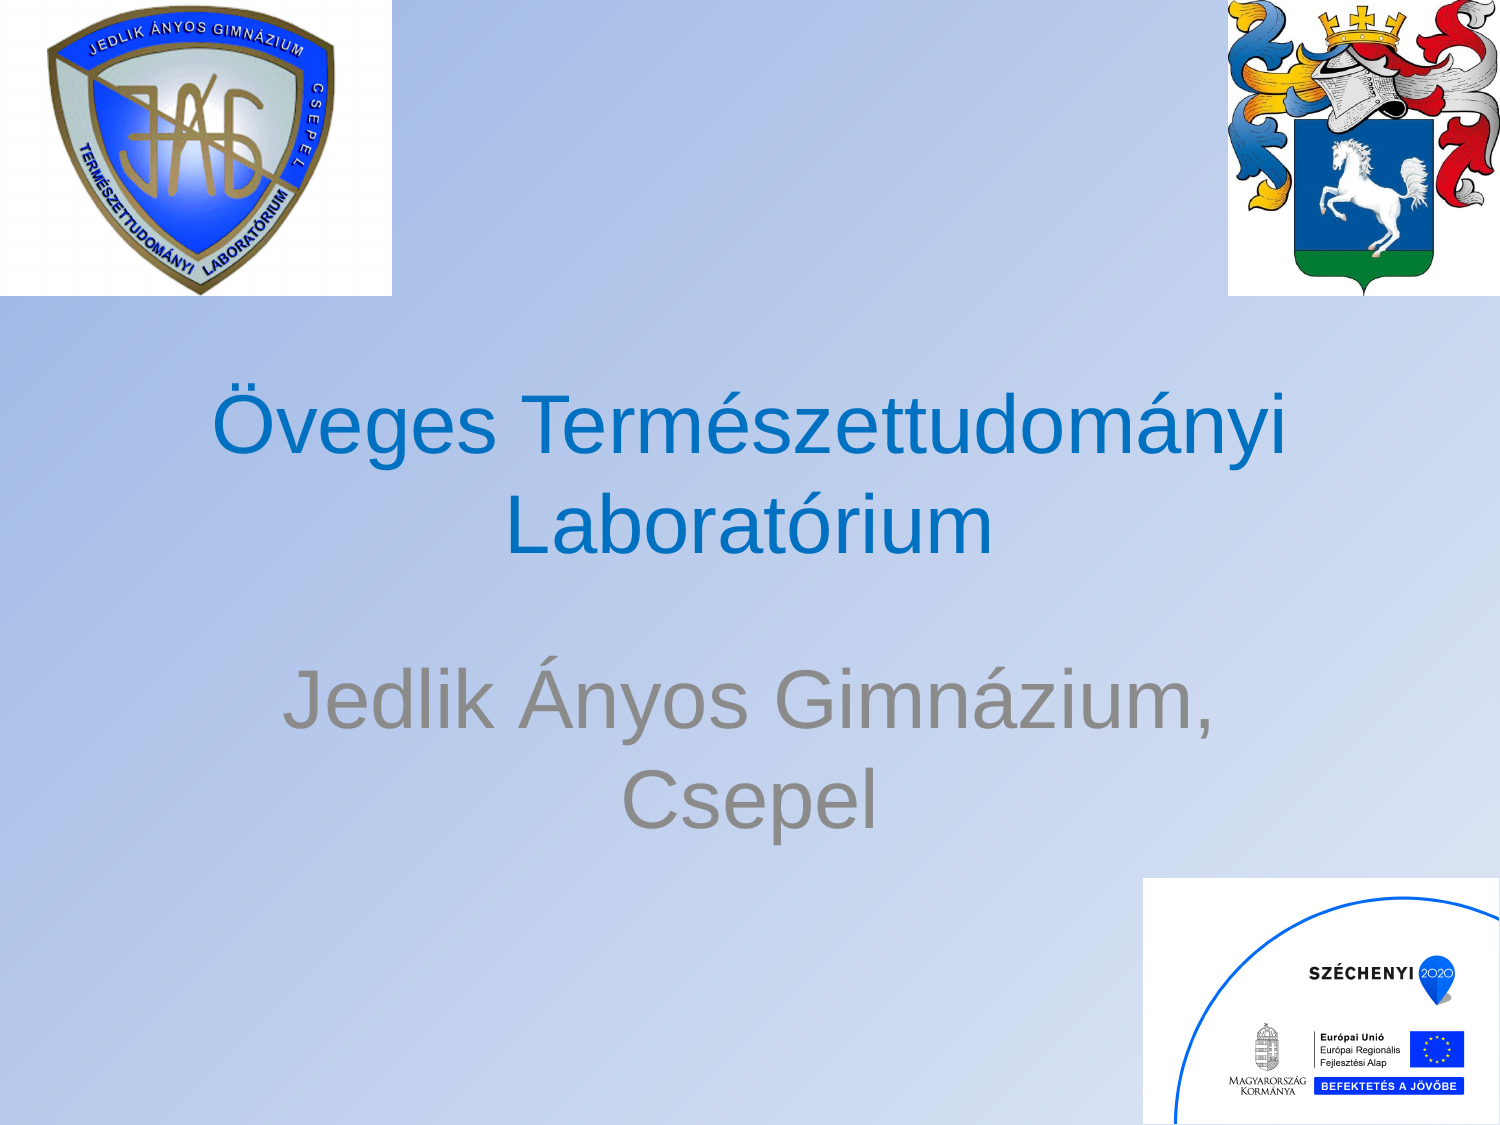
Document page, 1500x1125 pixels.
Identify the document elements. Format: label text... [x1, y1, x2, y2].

title Öveges Természettudományi Laboratórium [112, 349, 1388, 591]
picture [0, 0, 392, 296]
picture [1143, 878, 1499, 1124]
picture [1228, 0, 1500, 296]
subtitle Jedlik Ányos Gimnázium, Csepel [225, 637, 1275, 925]
